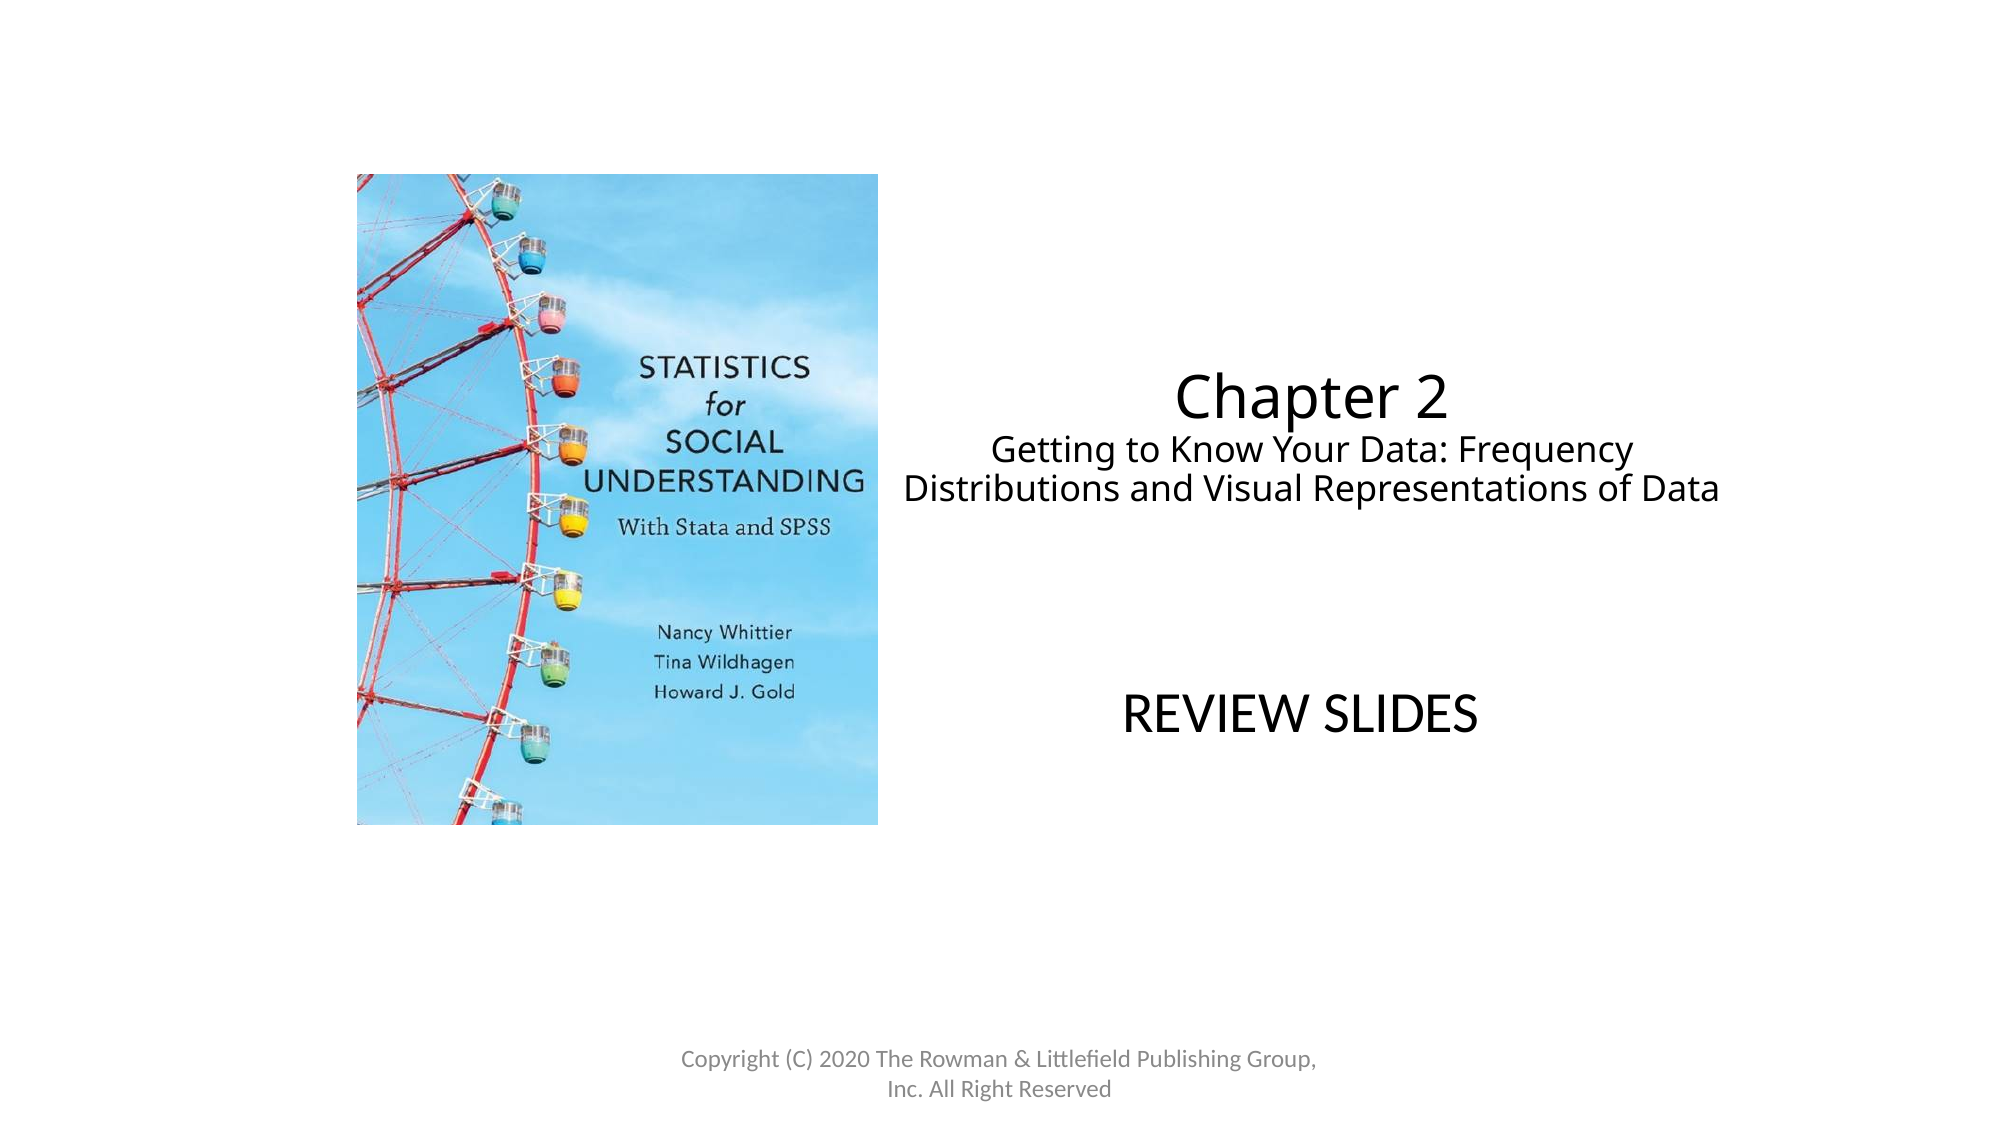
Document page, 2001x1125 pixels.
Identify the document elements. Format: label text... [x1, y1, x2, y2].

subtitle REVIEW SLIDES [877, 675, 1725, 963]
title Chapter 2 Getting to Know Your Data: Frequency Distributions and Visual Representations of Data [887, 347, 1738, 589]
footer Copyright (C) 2020 The Rowman & Littlefield Publishing Group, Inc. All Right Reserved [662, 1042, 1338, 1103]
picture [356, 174, 878, 825]
